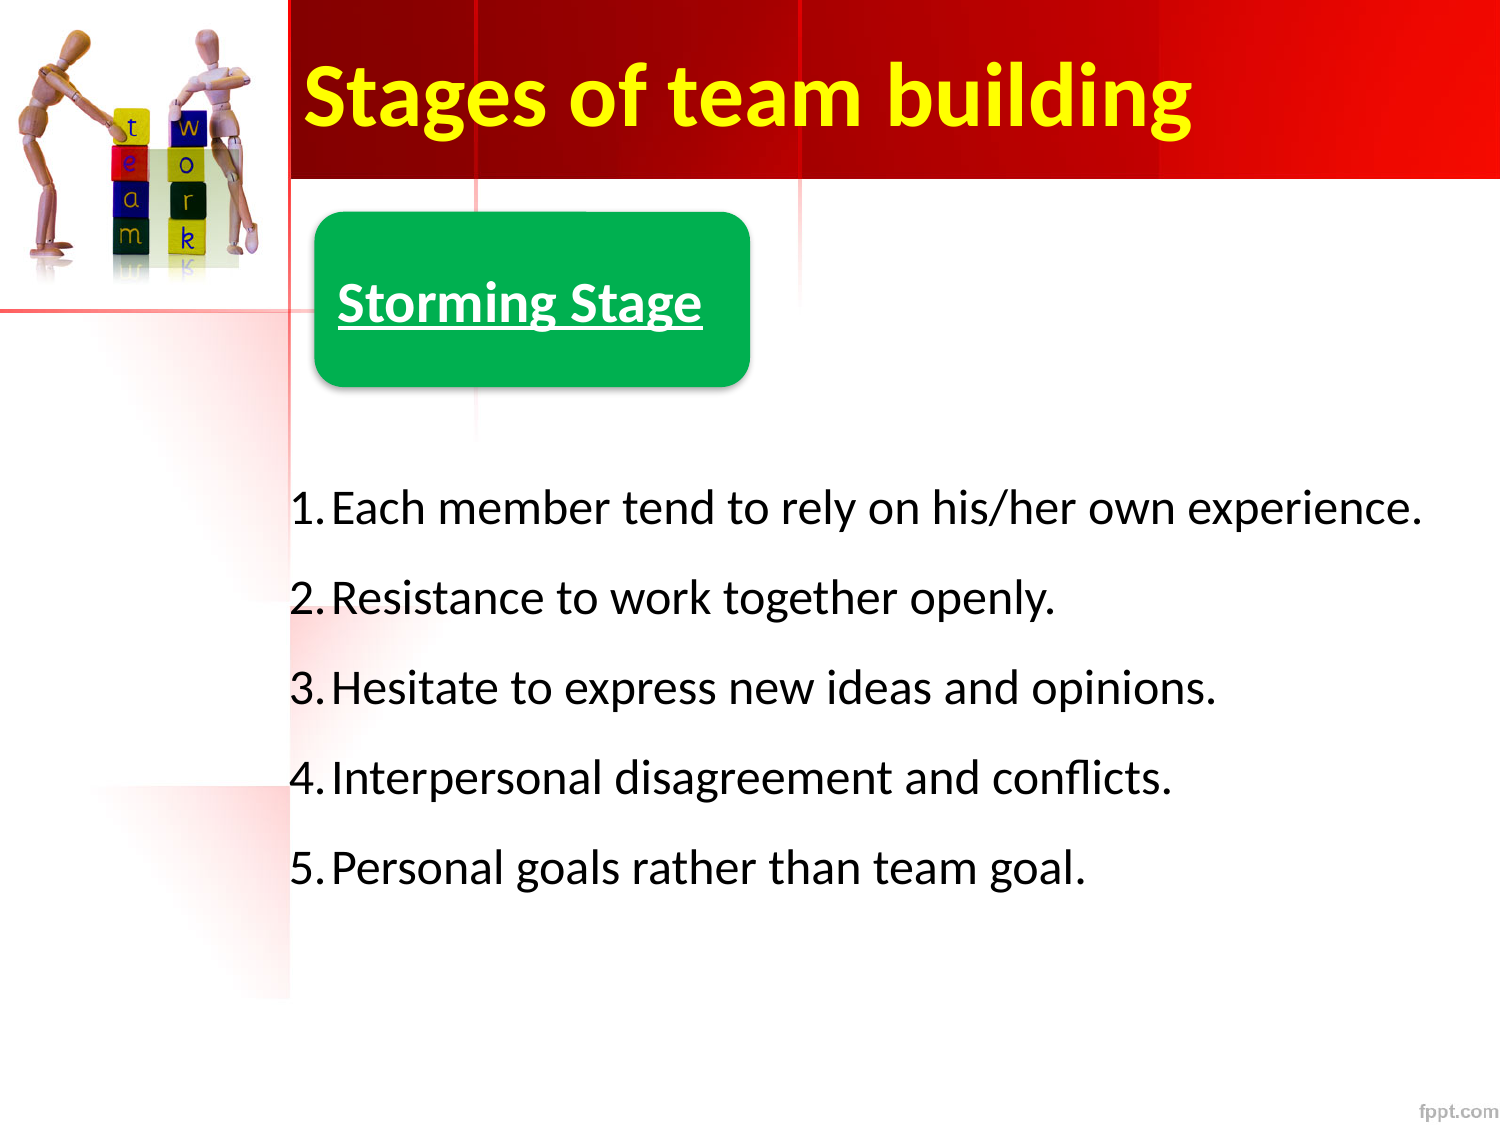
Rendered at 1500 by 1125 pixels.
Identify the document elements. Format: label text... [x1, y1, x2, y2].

picture [0, 0, 1500, 1125]
text_box Storming Stage [314, 211, 751, 388]
text_box Each member tend to rely on his/her own experience. Resistance to work together openly. Hesitate to express new ideas and opinions. Interpersonal disagreement and conflicts. Personal goals rather than team goal. [274, 437, 1452, 902]
title Stages of team building [73, 0, 1424, 184]
